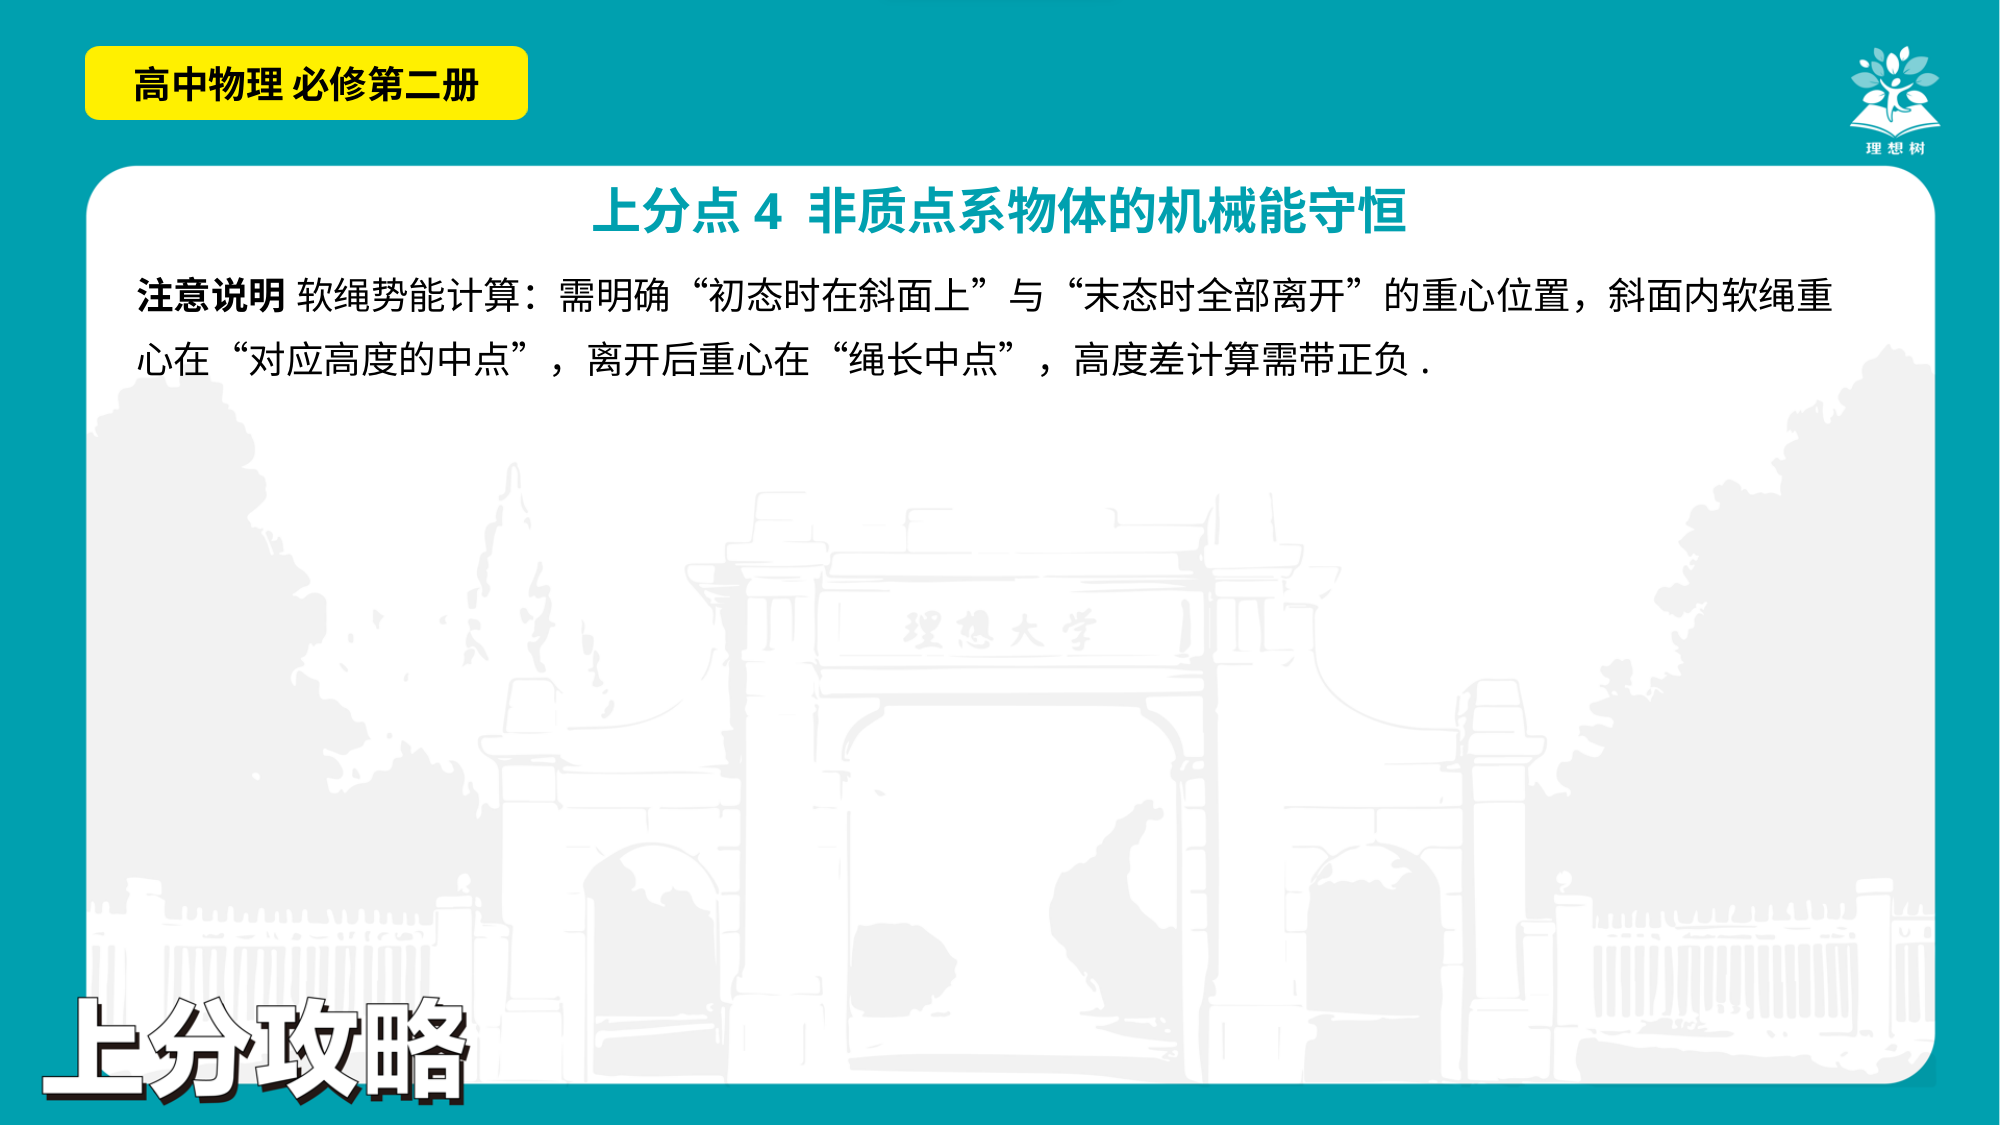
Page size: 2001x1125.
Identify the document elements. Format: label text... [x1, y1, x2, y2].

picture [0, 0, 2000, 1125]
text_box 注意说明 软绳势能计算：需明确“初态时在斜面上”与“末态时全部离开”的重心位置，斜面内软绳重 心在“对应高度的中点”，离开后重心在“绳长中点”，高度差计算需带正负. [136, 247, 1865, 375]
